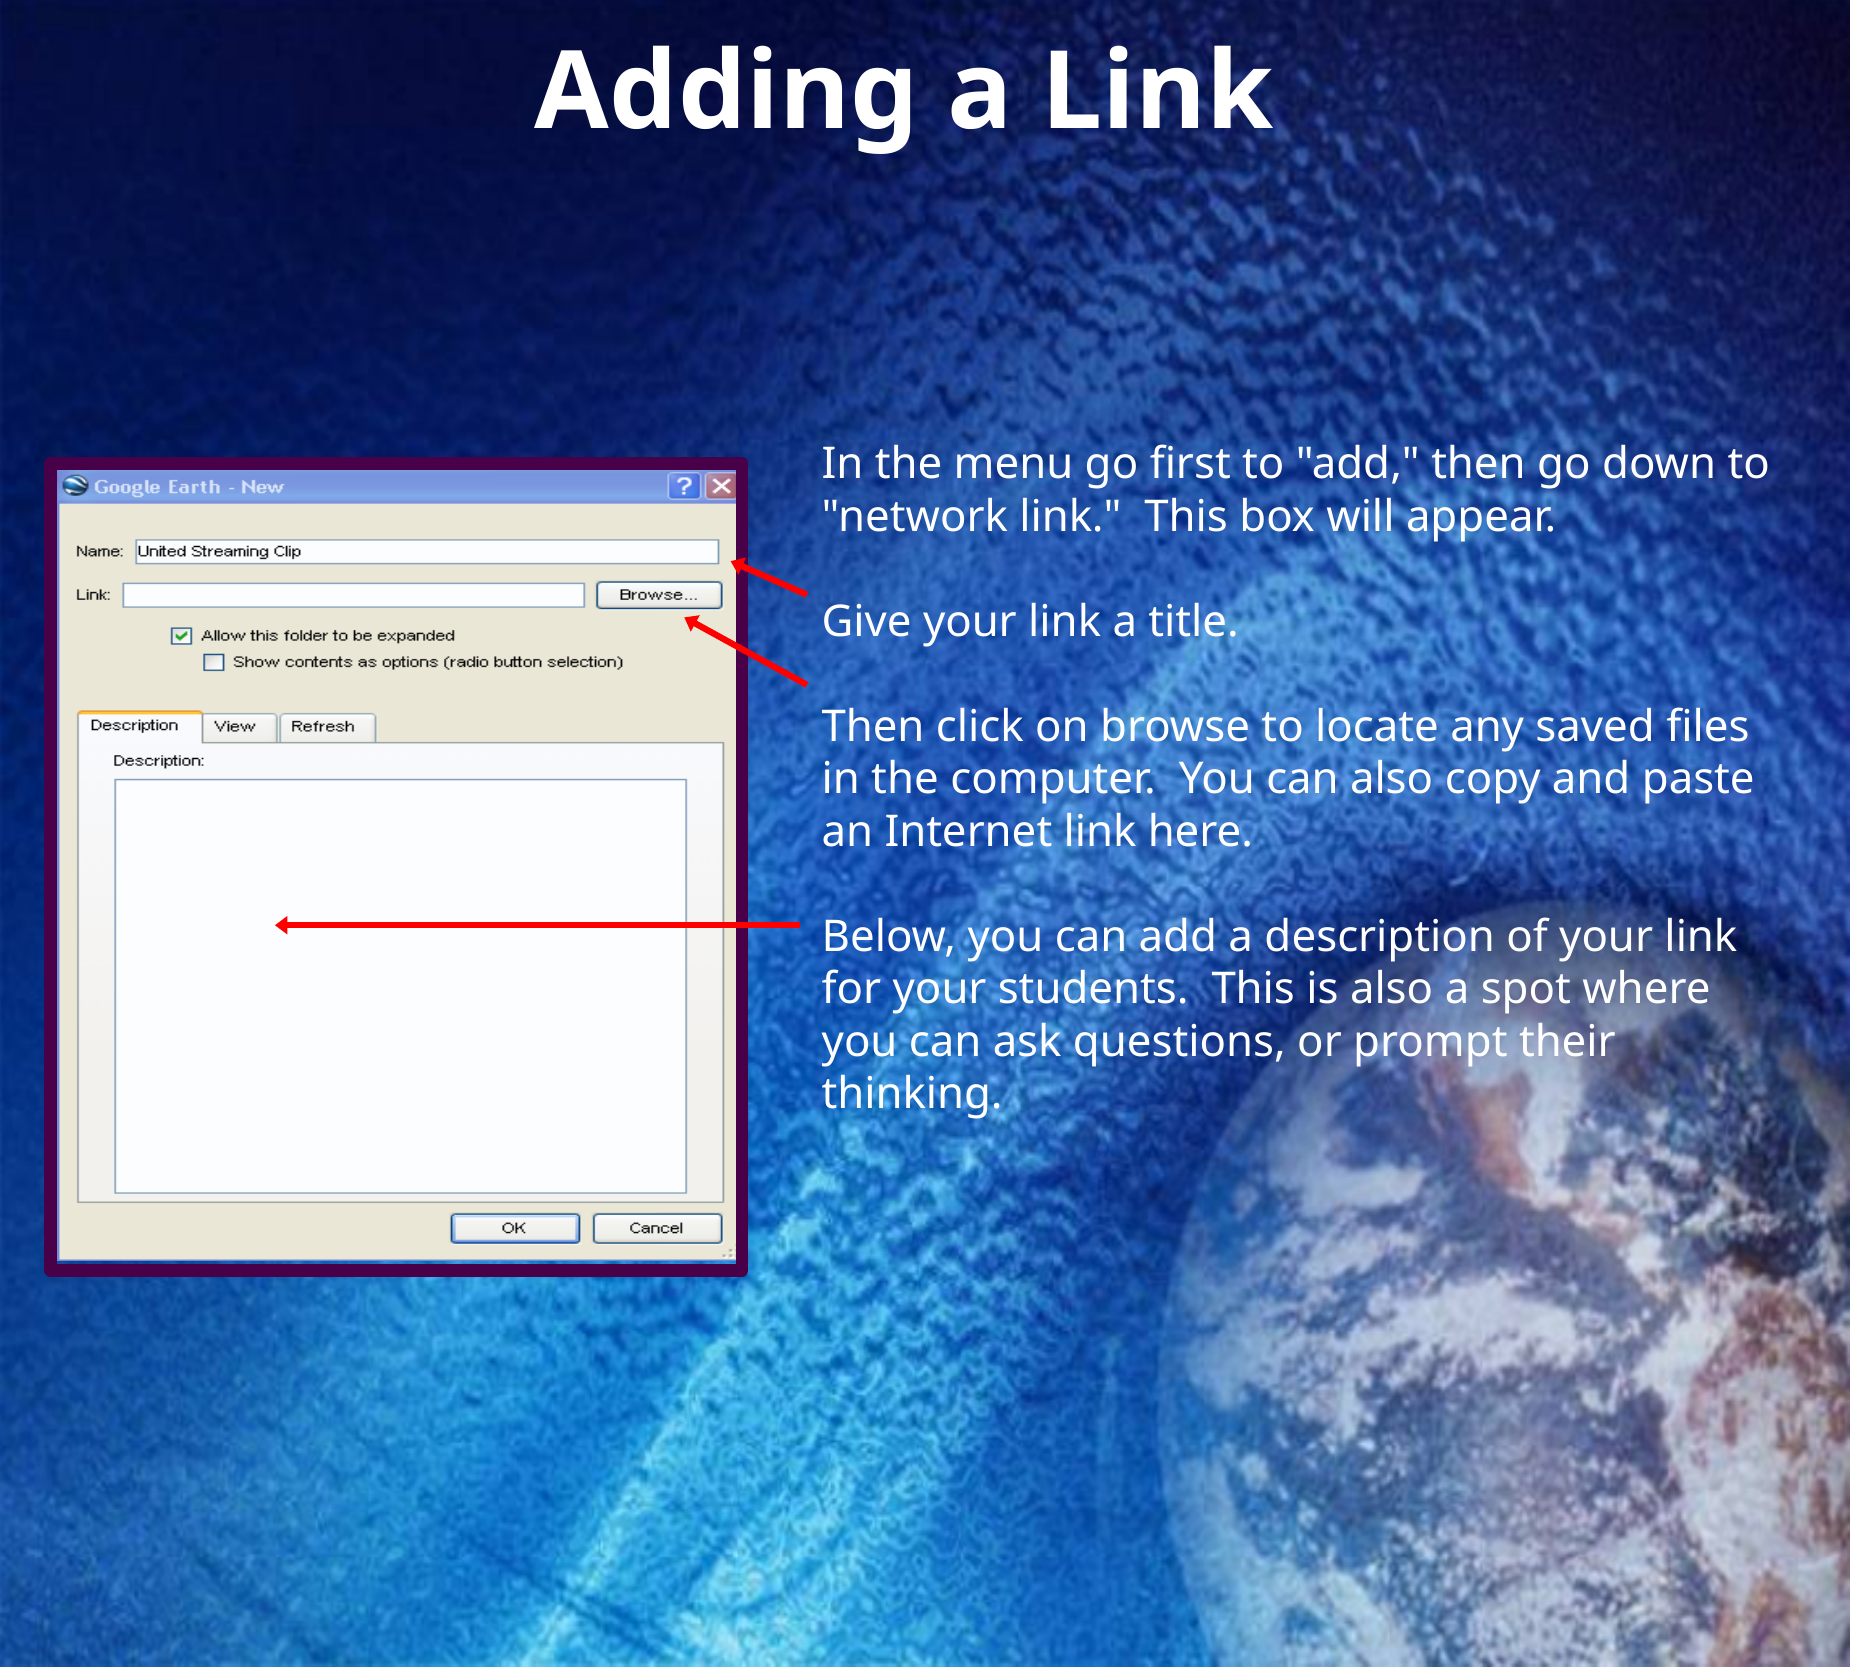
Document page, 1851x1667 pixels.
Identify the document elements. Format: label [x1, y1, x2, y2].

picture [0, 0, 1850, 1667]
text_box [50, 427, 1795, 1271]
